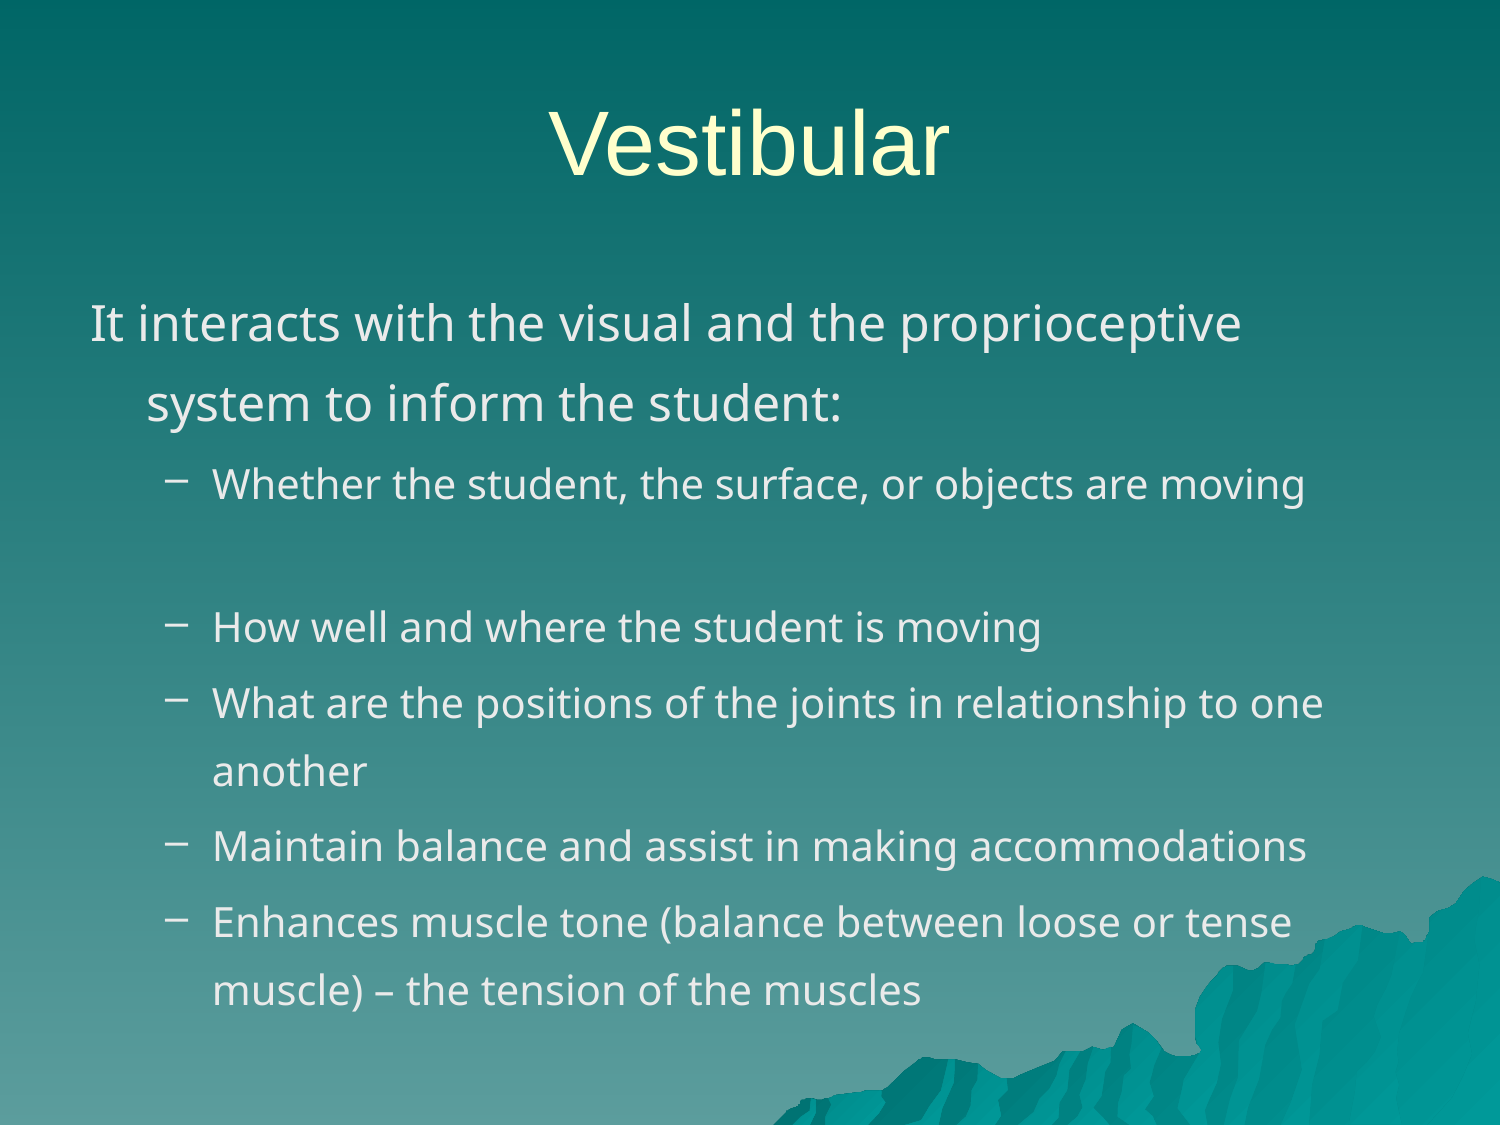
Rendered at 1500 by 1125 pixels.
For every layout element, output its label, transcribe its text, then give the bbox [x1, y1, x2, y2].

list It interacts with the visual and the proprioceptive system to inform the student: Whether the student, the surface, or objects are moving How well and where the student is moving What are the positions of the joints in relationship to one another Maintain balance and assist in making accommodations Enhances muscle tone (balance between loose or tense muscle) – the tension of the muscles [74, 262, 1426, 1006]
title Vestibular [74, 45, 1426, 233]
